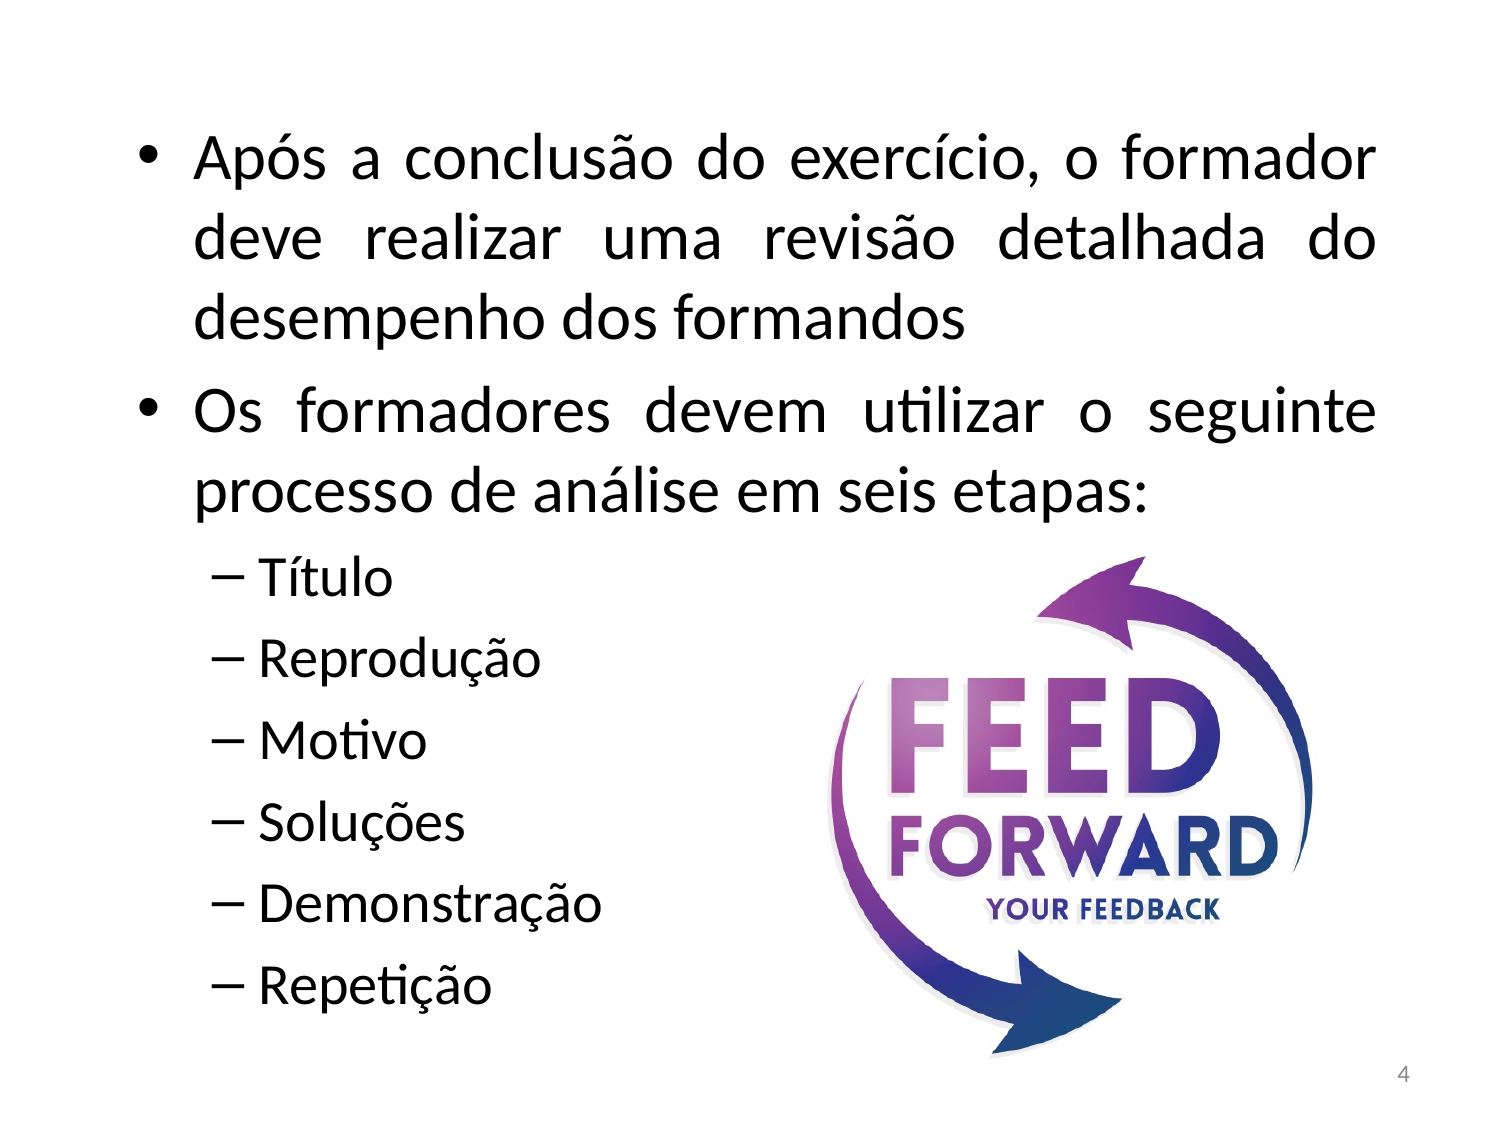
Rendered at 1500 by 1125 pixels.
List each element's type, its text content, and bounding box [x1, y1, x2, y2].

slide_number 4 [1394, 1042, 1425, 1103]
picture [812, 541, 1338, 1073]
text_box Após a conclusão do exercício, o formador deve realizar uma revisão detalhada do desempenho dos formandos Os formadores devem utilizar o seguinte processo de análise em seis etapas: Título Reprodução Motivo Soluções Demonstração Repetição [122, 105, 1394, 1106]
